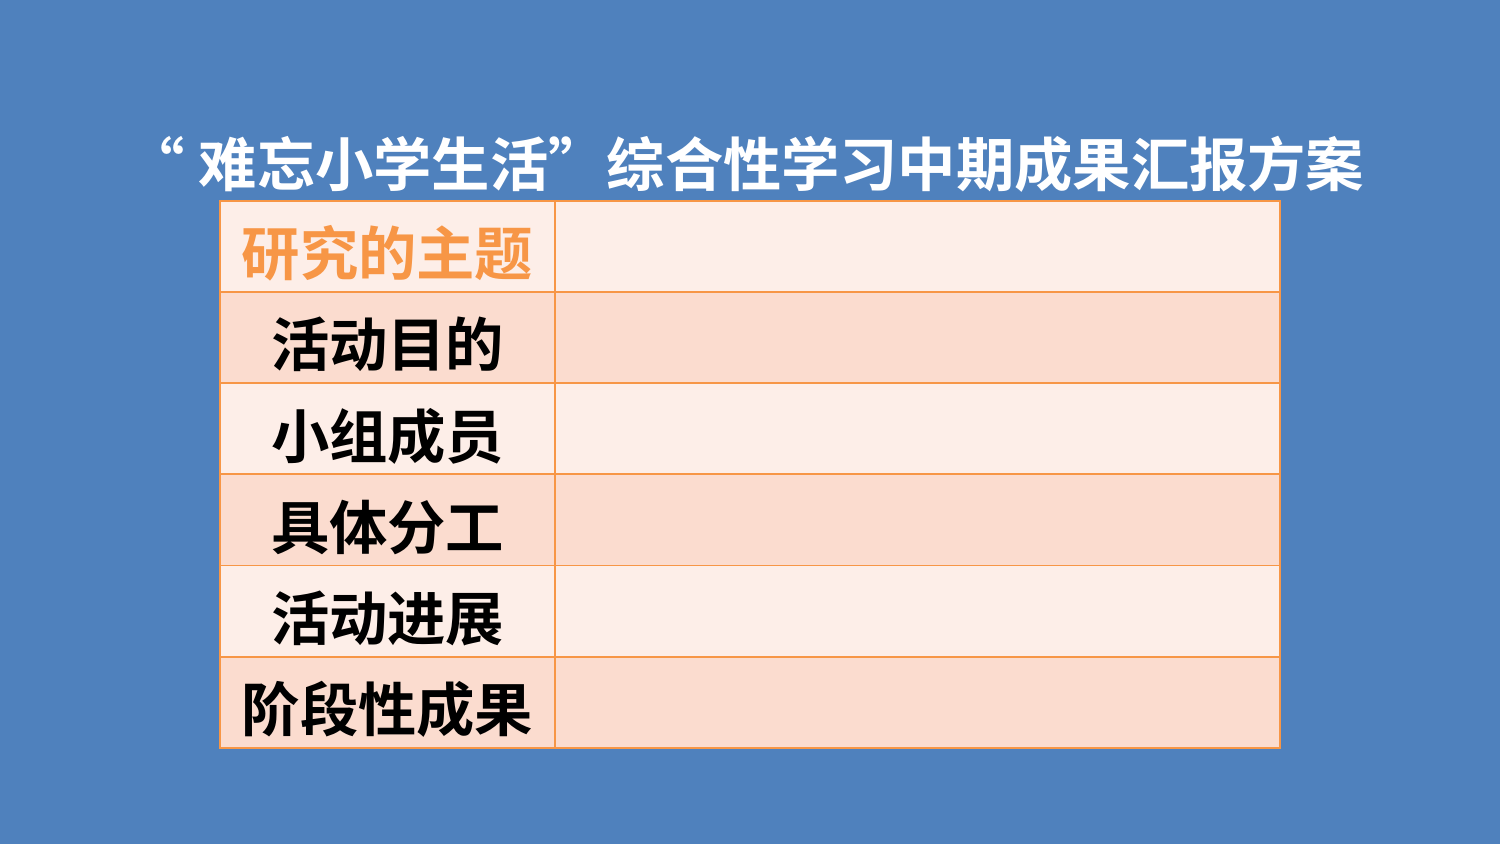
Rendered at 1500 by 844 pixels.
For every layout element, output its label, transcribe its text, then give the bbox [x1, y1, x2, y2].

table_cell [556, 658, 1279, 747]
table_cell [556, 566, 1279, 656]
table_cell [556, 384, 1279, 473]
table_cell [556, 475, 1279, 565]
table_header [556, 202, 1279, 291]
text_box “难忘小学生活”综合性学习中期成果汇报方案 [111, 106, 1420, 206]
table_cell 活动进展 [221, 566, 554, 656]
table_cell 小组成员 [221, 384, 554, 473]
table_cell [556, 293, 1279, 382]
table_cell 阶段性成果 [221, 658, 554, 747]
table_header 研究的主题 [221, 202, 554, 291]
table_cell 活动目的 [221, 293, 554, 382]
table_cell 具体分工 [221, 475, 554, 565]
